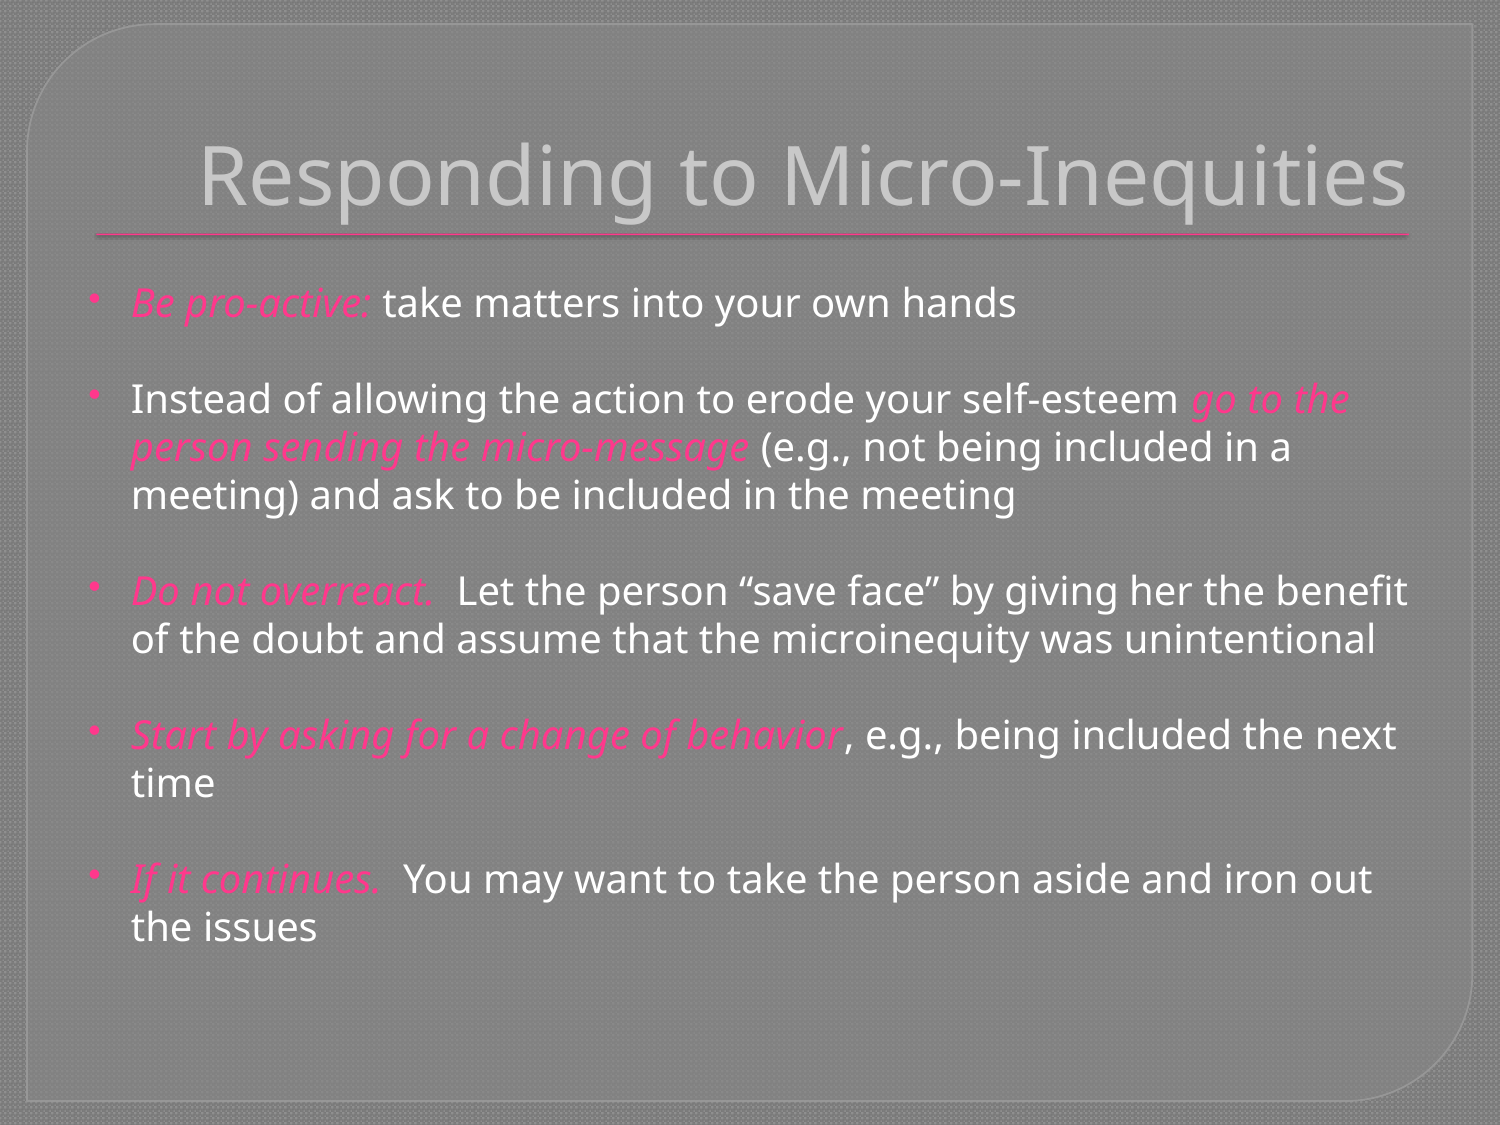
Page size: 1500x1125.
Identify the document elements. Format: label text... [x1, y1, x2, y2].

title Responding to Micro-Inequities [75, 41, 1425, 230]
list Be pro-active: take matters into your own hands Instead of allowing the action to erode your self-esteem go to the person sending the micro-message (e.g., not being included in a meeting) and ask to be included in the meeting Do not overreact. Let the person “save face” by giving her the benefit of the doubt and assume that the microinequity was unintentional Start by asking for a change of behavior, e.g., being included the next time If it continues. You may want to take the person aside and iron out the issues [75, 270, 1425, 1013]
